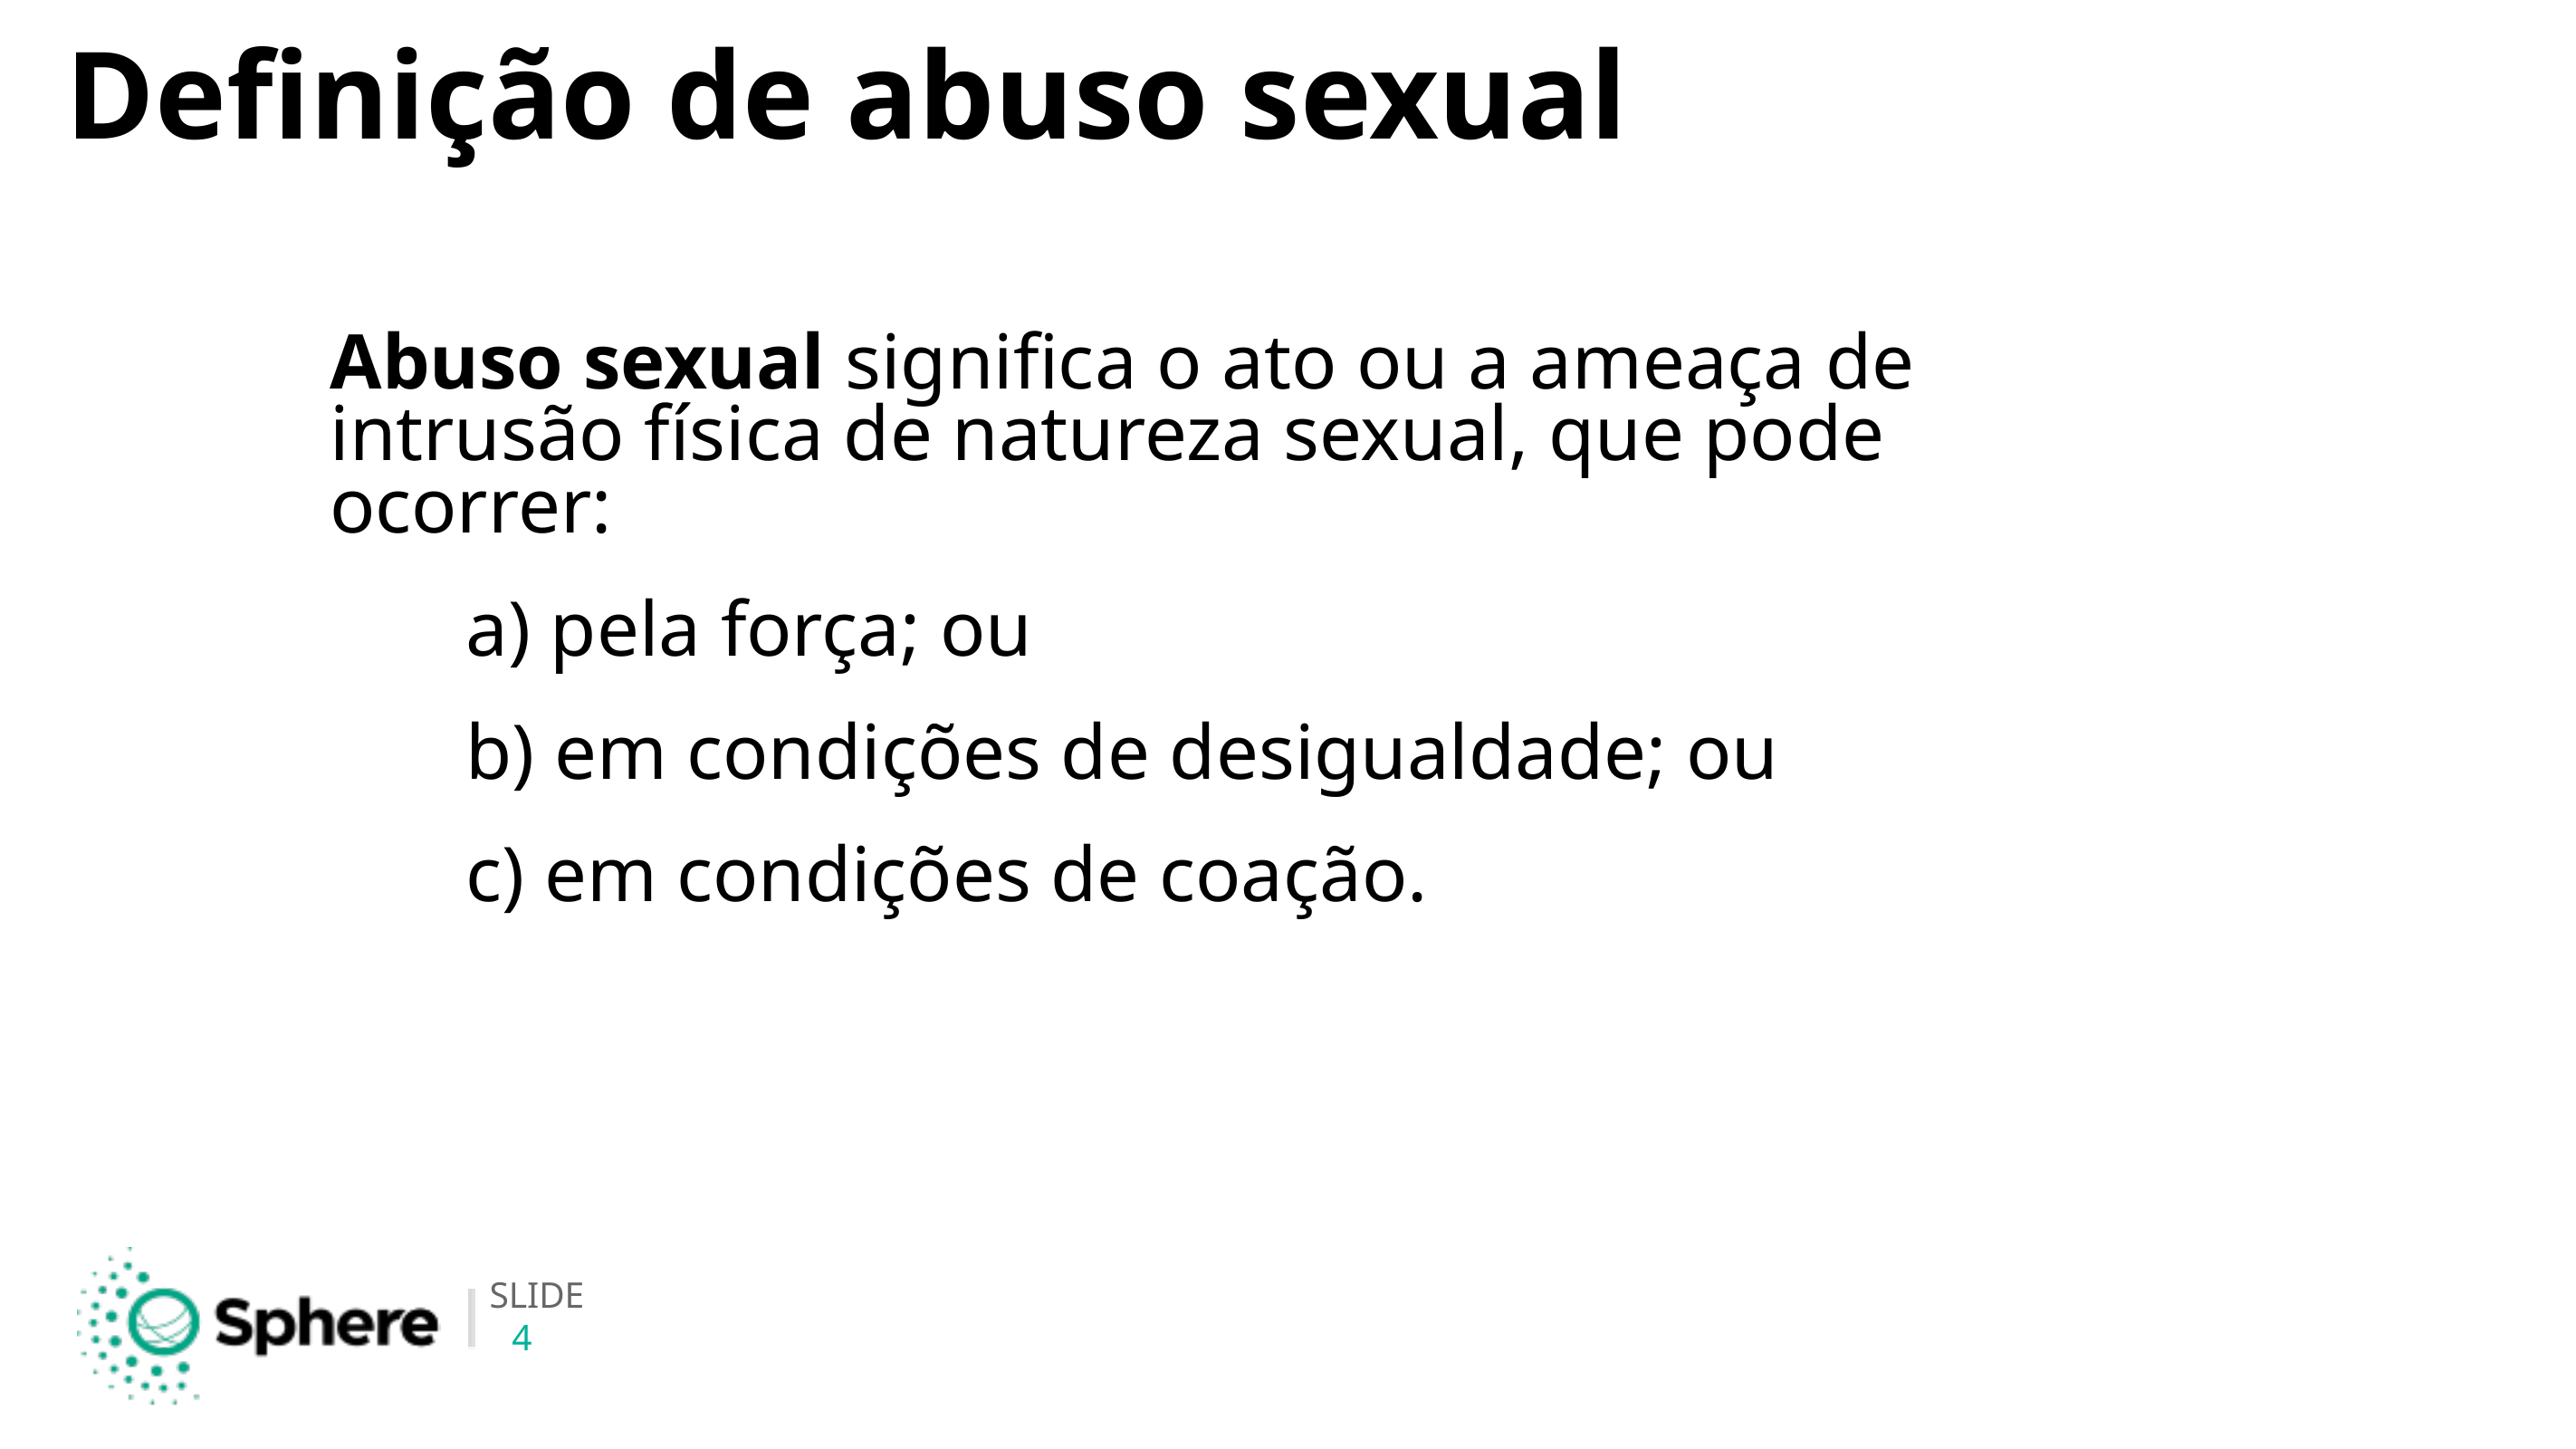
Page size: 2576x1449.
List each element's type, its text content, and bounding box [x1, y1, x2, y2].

title Definição de abuso sexual [57, 10, 2131, 179]
picture [77, 1247, 441, 1407]
slide_number 4 [503, 1307, 541, 1367]
list Abuso sexual significa o ato ou a ameaça de intrusão física de natureza sexual, que pode ocorrer: a) pela força; ou b) em condições de desigualdade; ou c) em condições de coação. [321, 322, 1984, 1164]
picture [468, 1289, 479, 1349]
